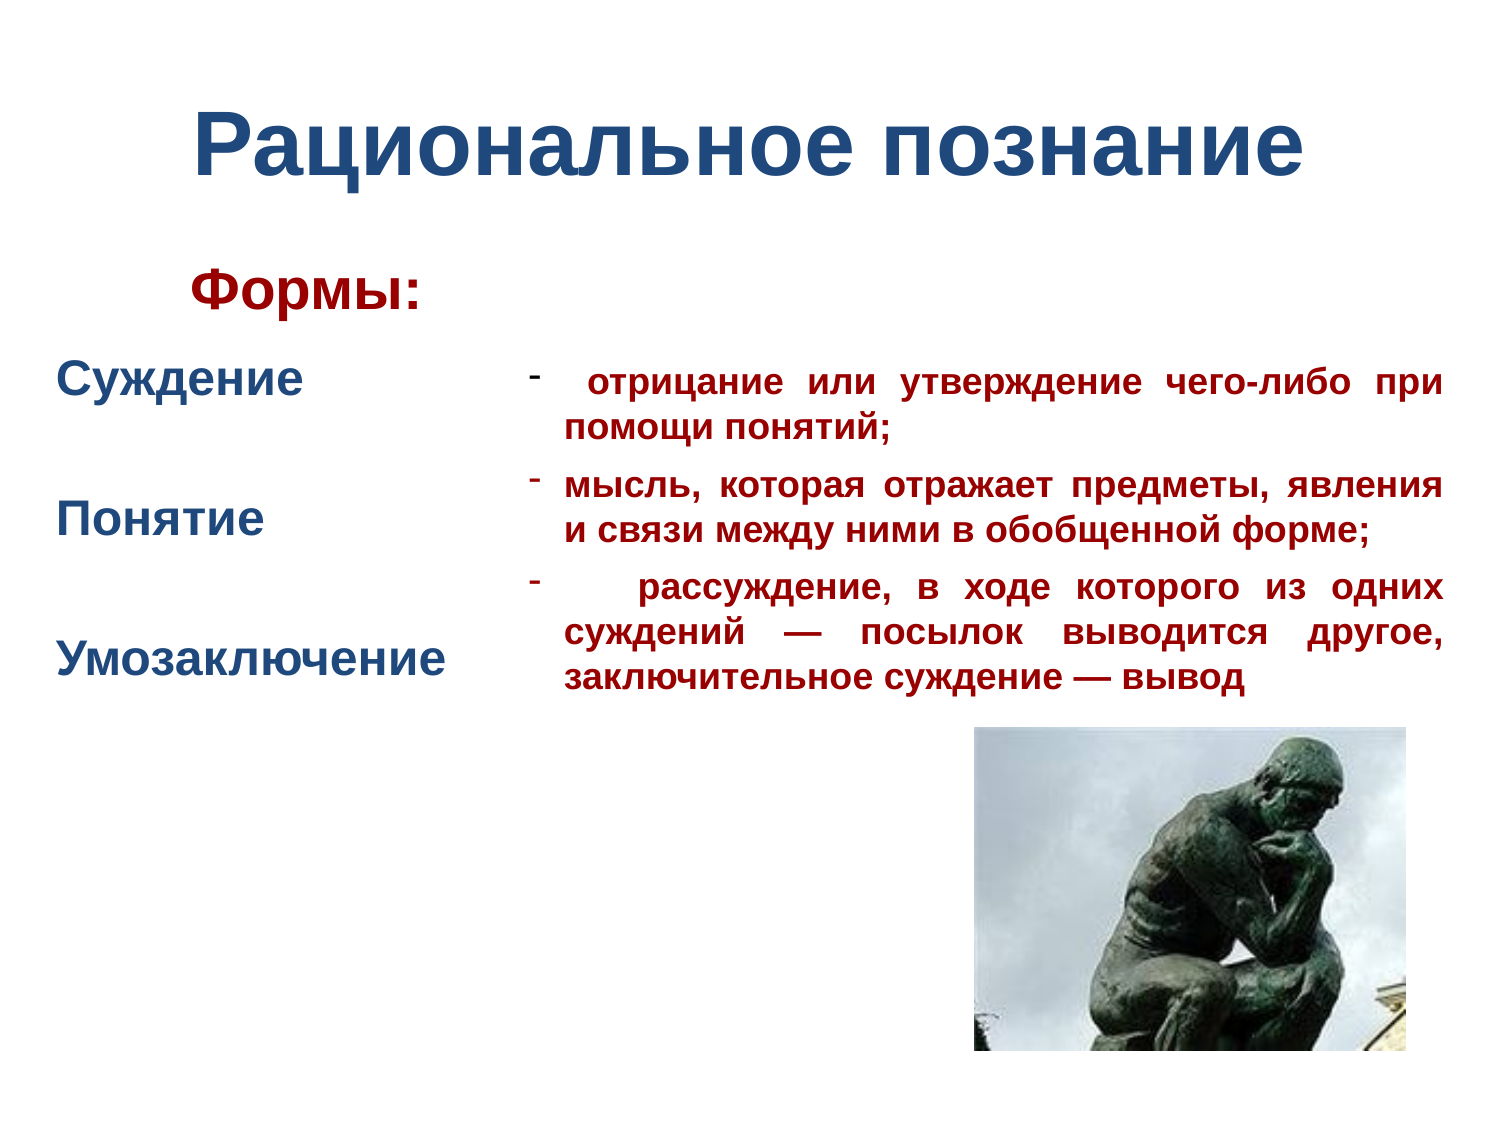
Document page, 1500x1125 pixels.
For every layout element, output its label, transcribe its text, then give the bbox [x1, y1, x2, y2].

title Рациональное познание [74, 44, 1426, 233]
text_box Суждение Понятие Умозаключение [41, 337, 502, 693]
picture [974, 727, 1406, 1051]
text_box Формы: [123, 243, 490, 329]
text_box отрицание или утверждение чего-либо при помощи понятий; мысль, которая отражает предметы, явления и связи между ними в обобщенной форме; рассуждение, в ходе которого из одних суждений — посылок выводится другое, заключительное суждение — вывод [513, 349, 1459, 705]
